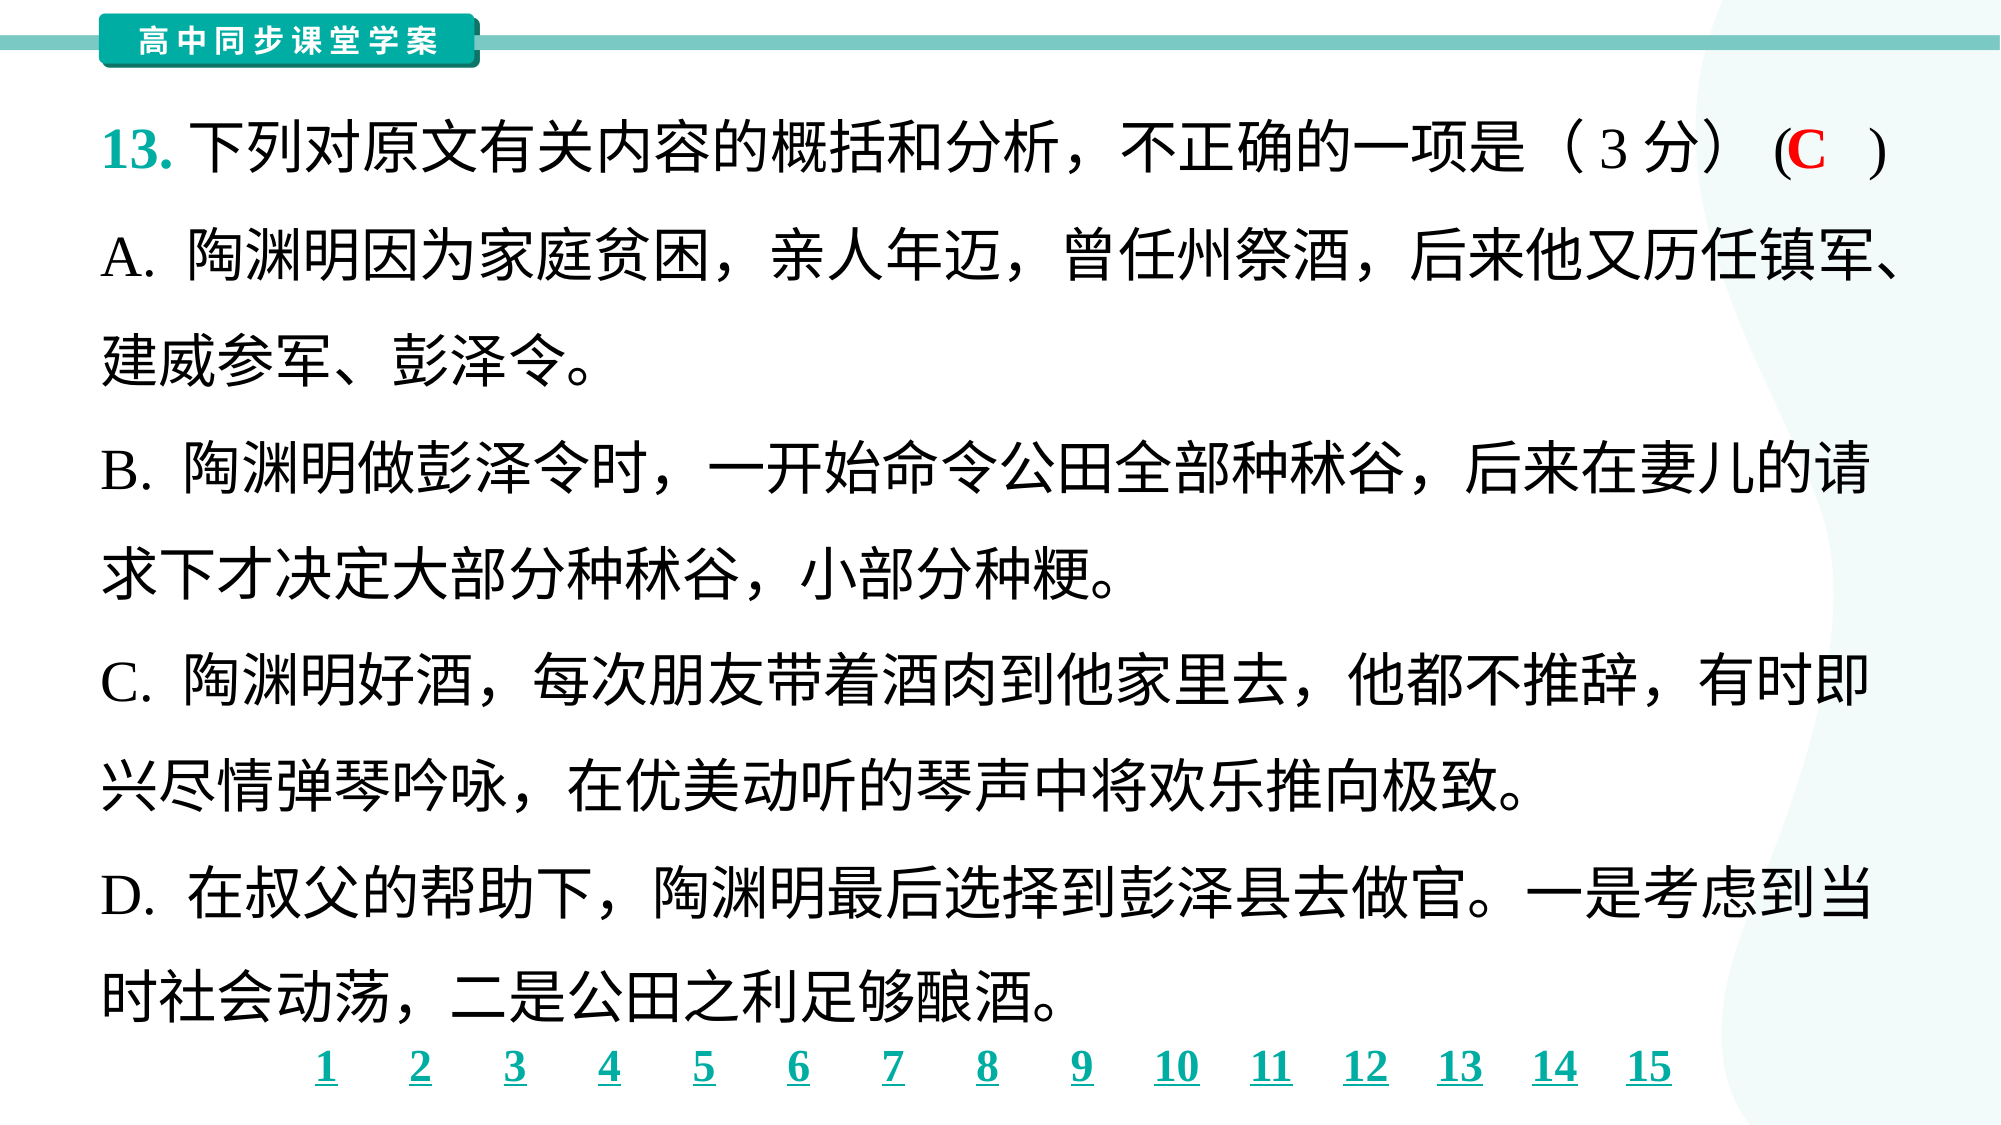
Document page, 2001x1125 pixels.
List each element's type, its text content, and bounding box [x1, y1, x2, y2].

text_box A. 陶渊明因为家庭贫困，亲人年迈，曾任州祭酒，后来他又历任镇军、 建威参军、彭泽令。 B. 陶渊明做彭泽令时，一开始命令公田全部种秫谷，后来在妻儿的请 求下才决定大部分种秫谷，小部分种粳。 C. 陶渊明好酒，每次朋友带着酒肉到他家里去，他都不推辞，有时即 兴尽情弹琴吟咏，在优美动听的琴声中将欢乐推向极致。 D. 在叔父的帮助下，陶渊明最后选择到彭泽县去做官。一是考虑到当 时社会动荡，二是公田之利足够酿酒。 [100, 182, 1899, 1019]
text_box 13.下列对原文有关内容的概括和分析，不正确的一项是（3分）( ) [1850, 76, 1933, 169]
text_box 13.下列对原文有关内容的概括和分析，不正确的一项是（3分）( ) [100, 76, 1764, 169]
text_box C [1764, 75, 1850, 169]
picture [0, 0, 2000, 1125]
